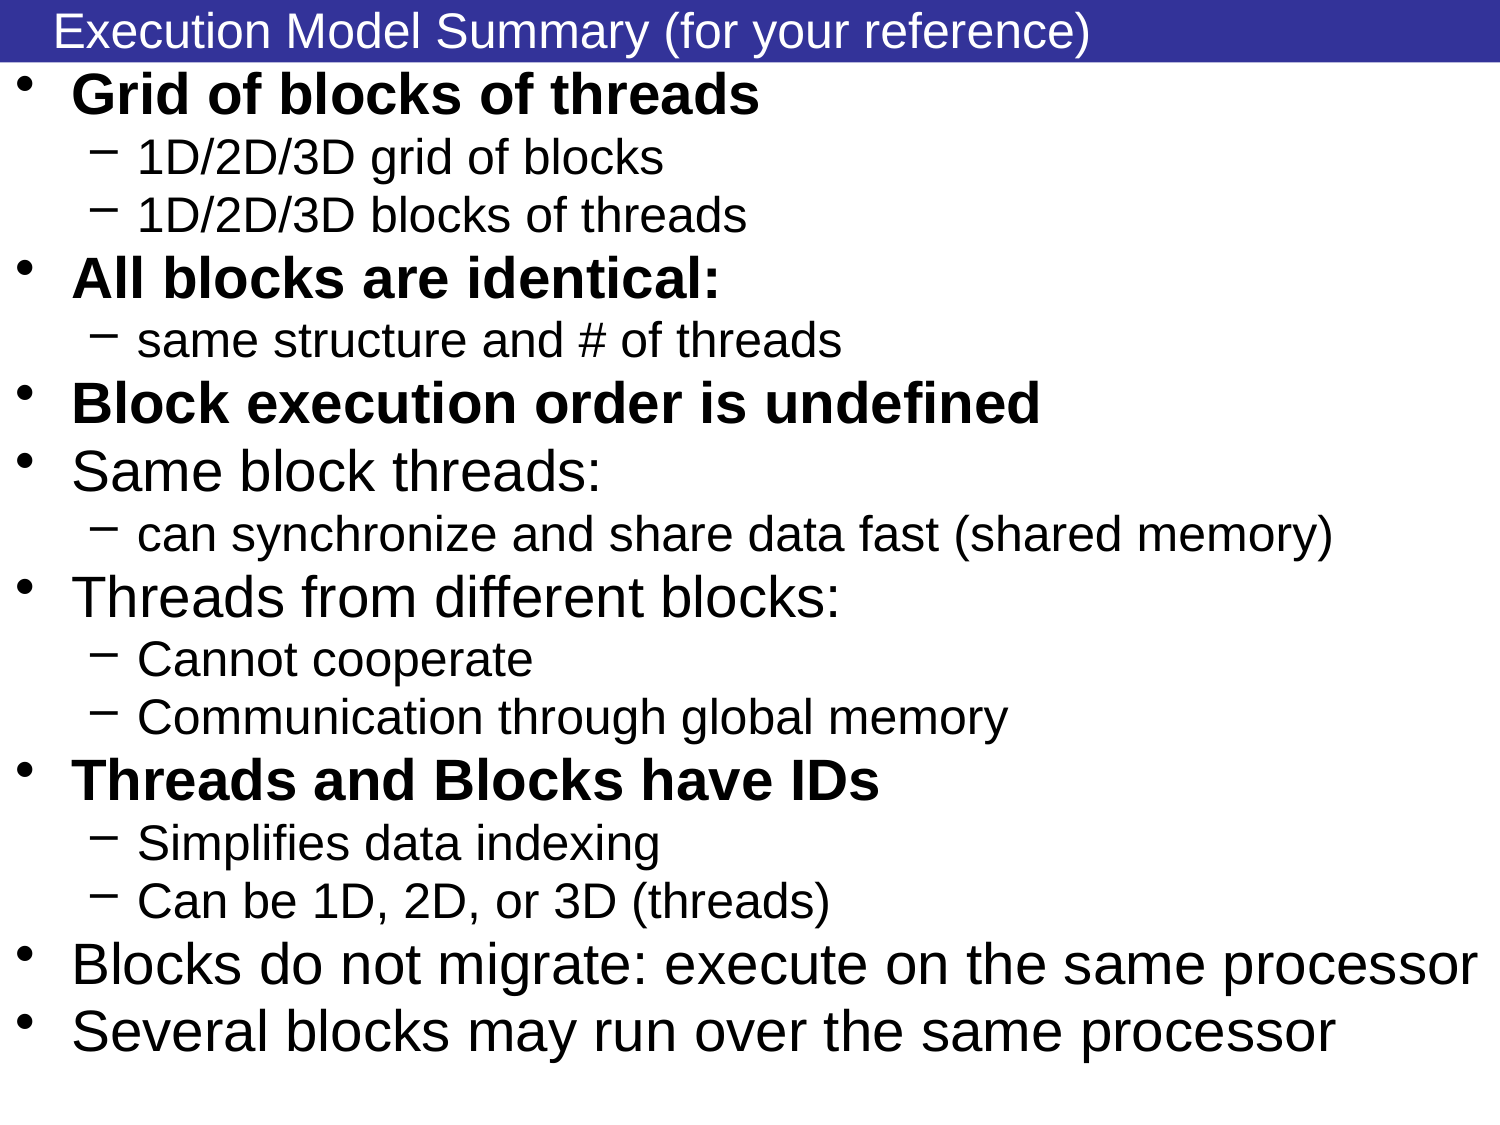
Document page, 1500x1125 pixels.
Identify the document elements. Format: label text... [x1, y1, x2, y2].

title Execution Model Summary (for your reference) [37, 7, 1426, 51]
list Grid of blocks of threads 1D/2D/3D grid of blocks 1D/2D/3D blocks of threads All blocks are identical: same structure and # of threads Block execution order is undefined Same block threads: can synchronize and share data fast (shared memory) Threads from different blocks: Cannot cooperate Communication through global memory Threads and Blocks have IDs Simplifies data indexing Can be 1D, 2D, or 3D (threads) Blocks do not migrate: execute on the same processor Several blocks may run over the same processor [0, 62, 1500, 1125]
